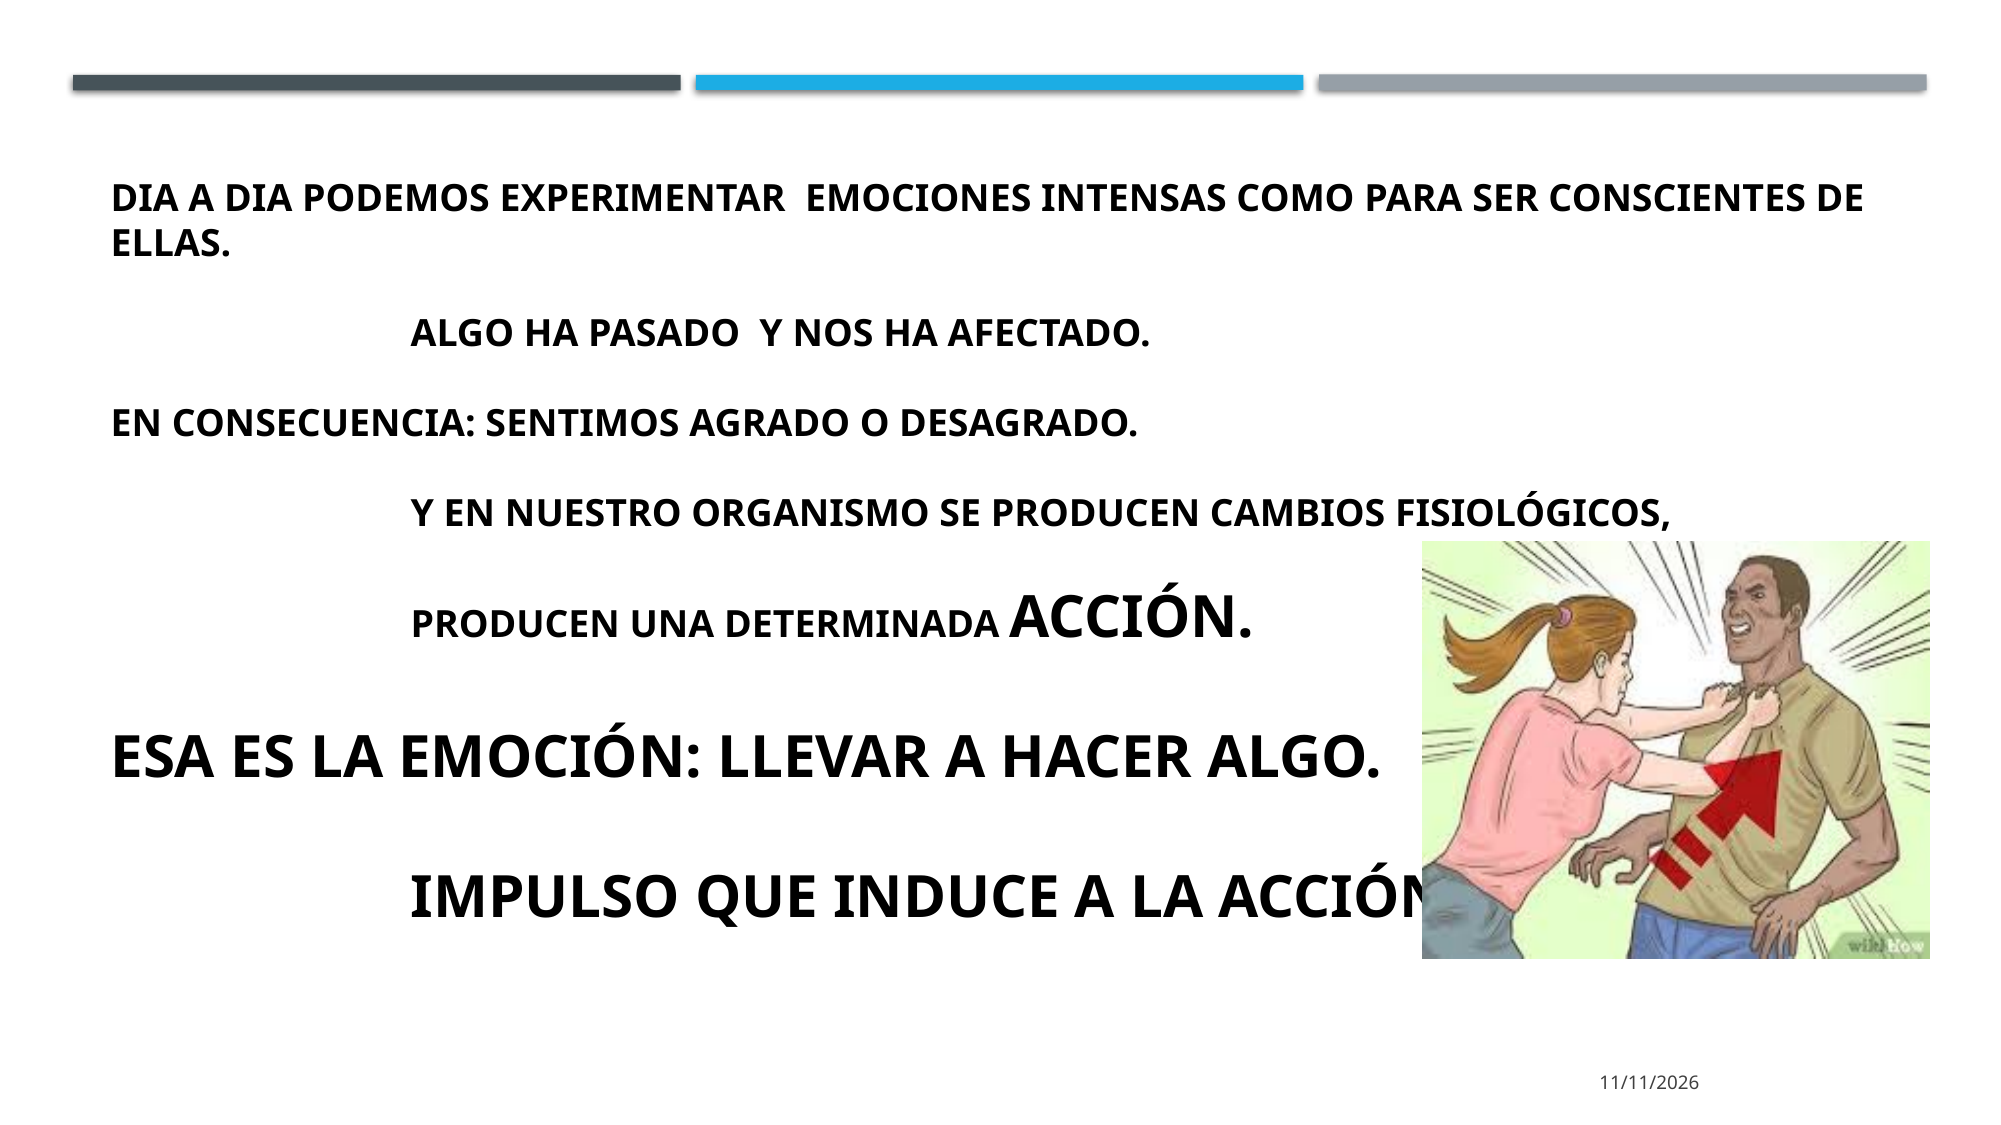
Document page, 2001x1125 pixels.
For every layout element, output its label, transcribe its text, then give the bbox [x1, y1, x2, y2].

text_box DIA A DIA PODEMOS EXPERIMENTAR EMOCIONES INTENSAS COMO PARA SER CONSCIENTES DE ELLAS. ALGO HA PASADO Y NOS HA AFECTADO. EN CONSECUENCIA: SENTIMOS AGRADO O DESAGRADO. Y EN NUESTRO ORGANISMO SE PRODUCEN CAMBIOS FISIOLÓGICOS, PRODUCEN UNA DETERMINADA ACCIÓN. ESA ES LA EMOCIÓN: LLEVAR A HACER ALGO. IMPULSO QUE INDUCE A LA ACCIÓN. [95, 166, 1930, 937]
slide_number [1247, 1053, 1715, 1114]
picture [1422, 540, 1930, 959]
